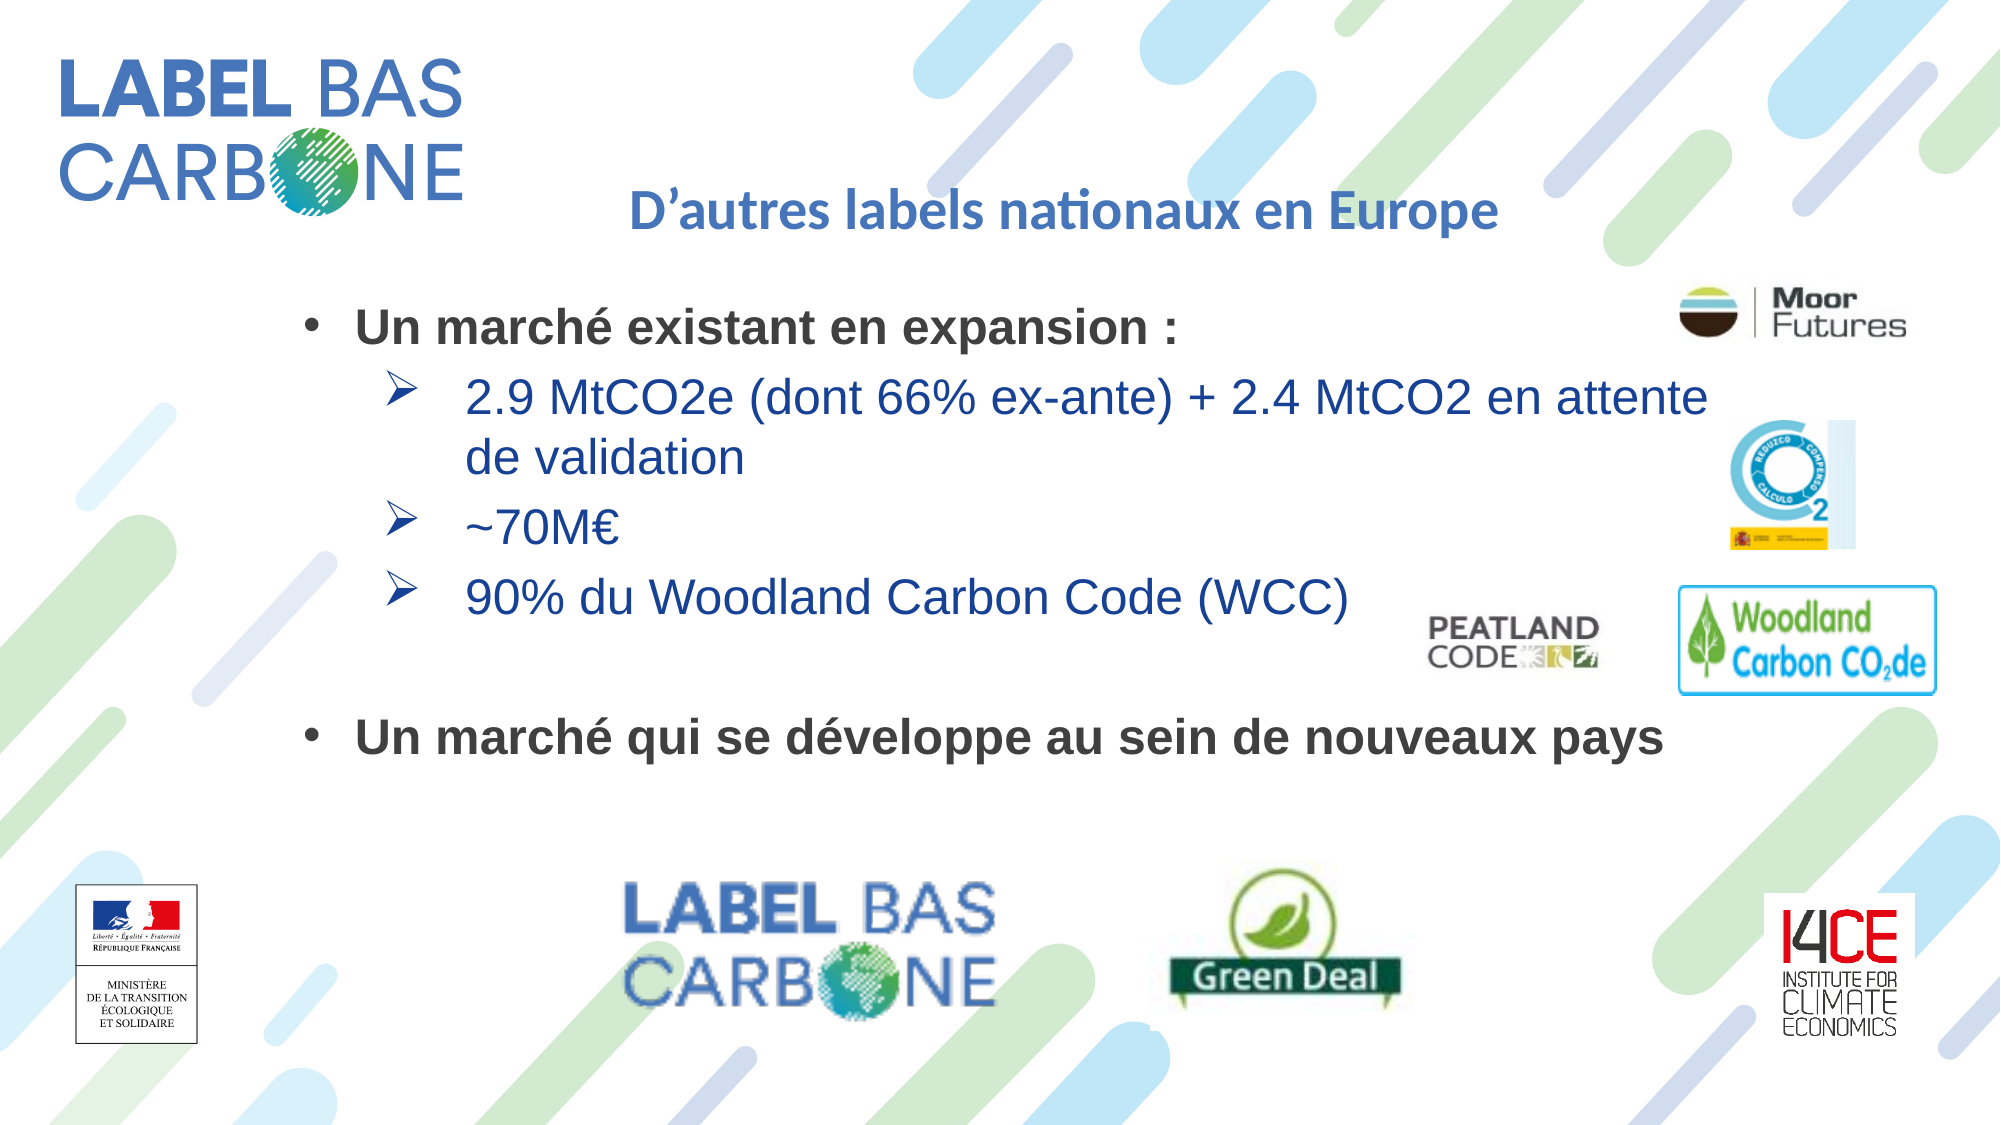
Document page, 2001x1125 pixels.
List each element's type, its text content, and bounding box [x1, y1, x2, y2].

subtitle D’autres labels nationaux en Europe [412, 171, 1718, 226]
picture [1419, 602, 1611, 681]
text_box Un marché existant en expansion : 2.9 MtCO2e (dont 66% ex-ante) + 2.4 MtCO2 en attente de validation ~70M€ 90% du Woodland Carbon Code (WCC) Un marché qui se développe au sein de nouveaux pays [203, 226, 1793, 1125]
picture [0, 0, 2000, 1125]
picture [620, 874, 1007, 1031]
picture [1150, 860, 1420, 1031]
